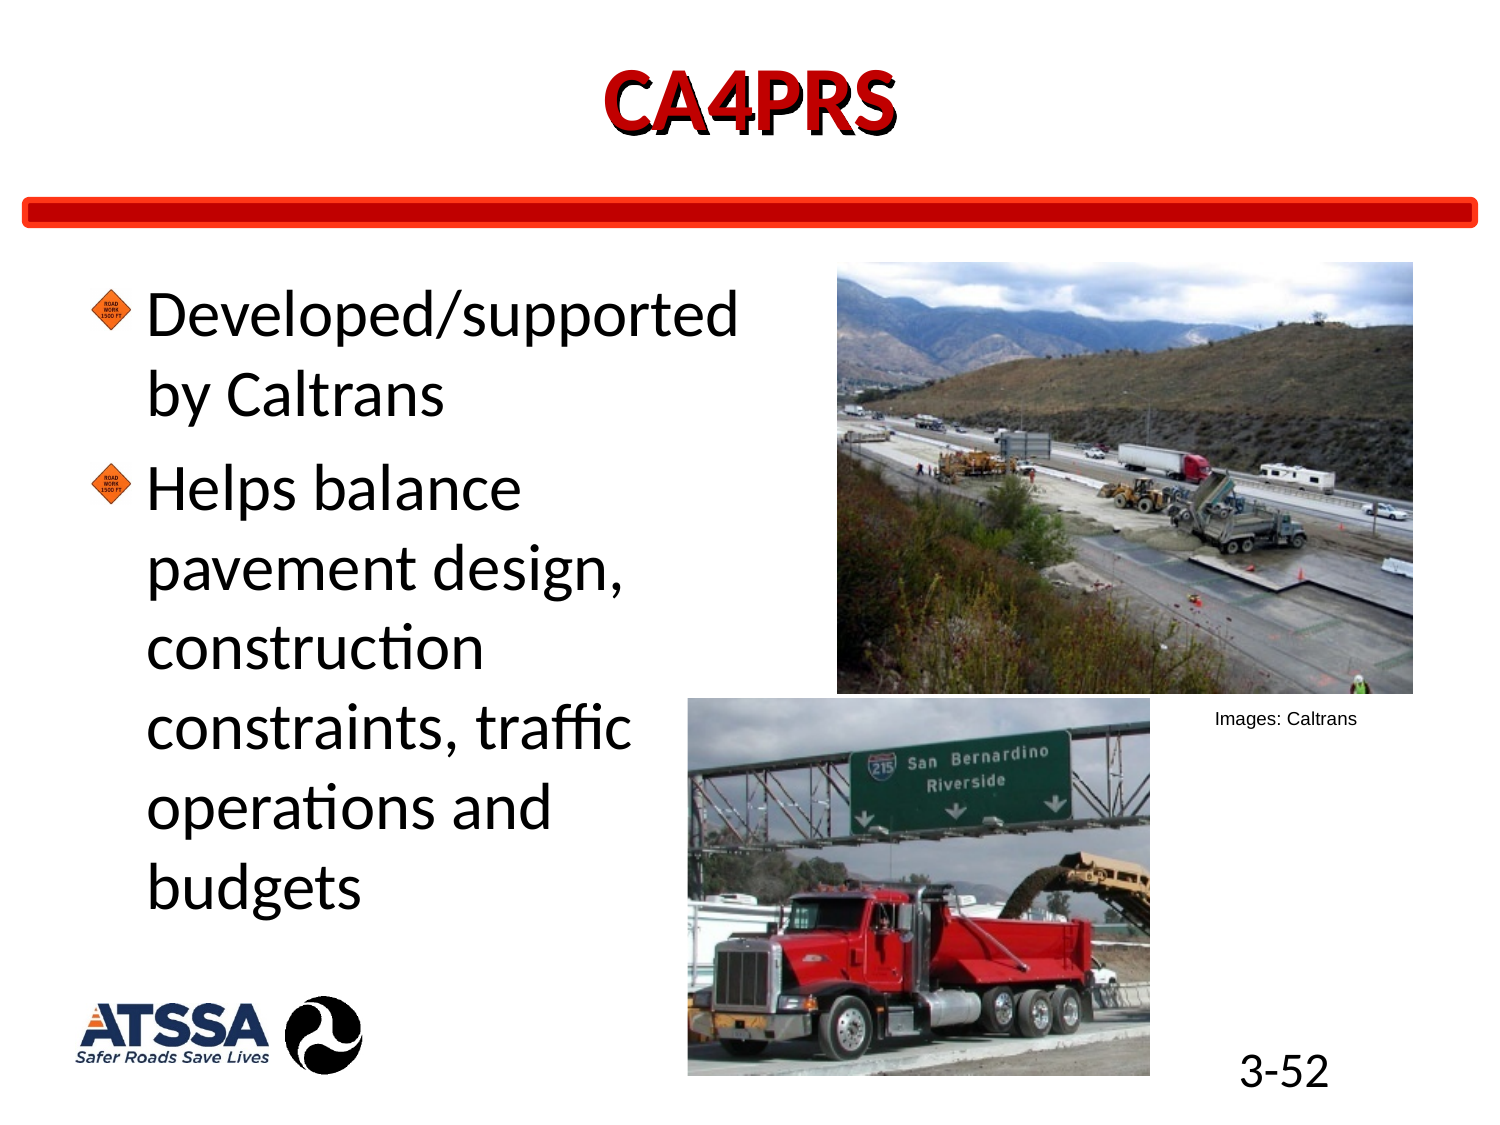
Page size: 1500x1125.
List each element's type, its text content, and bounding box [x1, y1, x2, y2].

picture [90, 288, 132, 331]
picture [837, 262, 1413, 694]
title CA4PRS [0, 0, 1500, 188]
picture [687, 698, 1151, 1076]
picture [276, 989, 370, 1077]
picture [75, 1003, 269, 1063]
text_box Images: Caltrans [1200, 703, 1388, 737]
list Developed/supported by Caltrans Helps balance pavement design, construction constraints, traffic operations and budgets [74, 262, 801, 976]
picture [90, 462, 132, 505]
